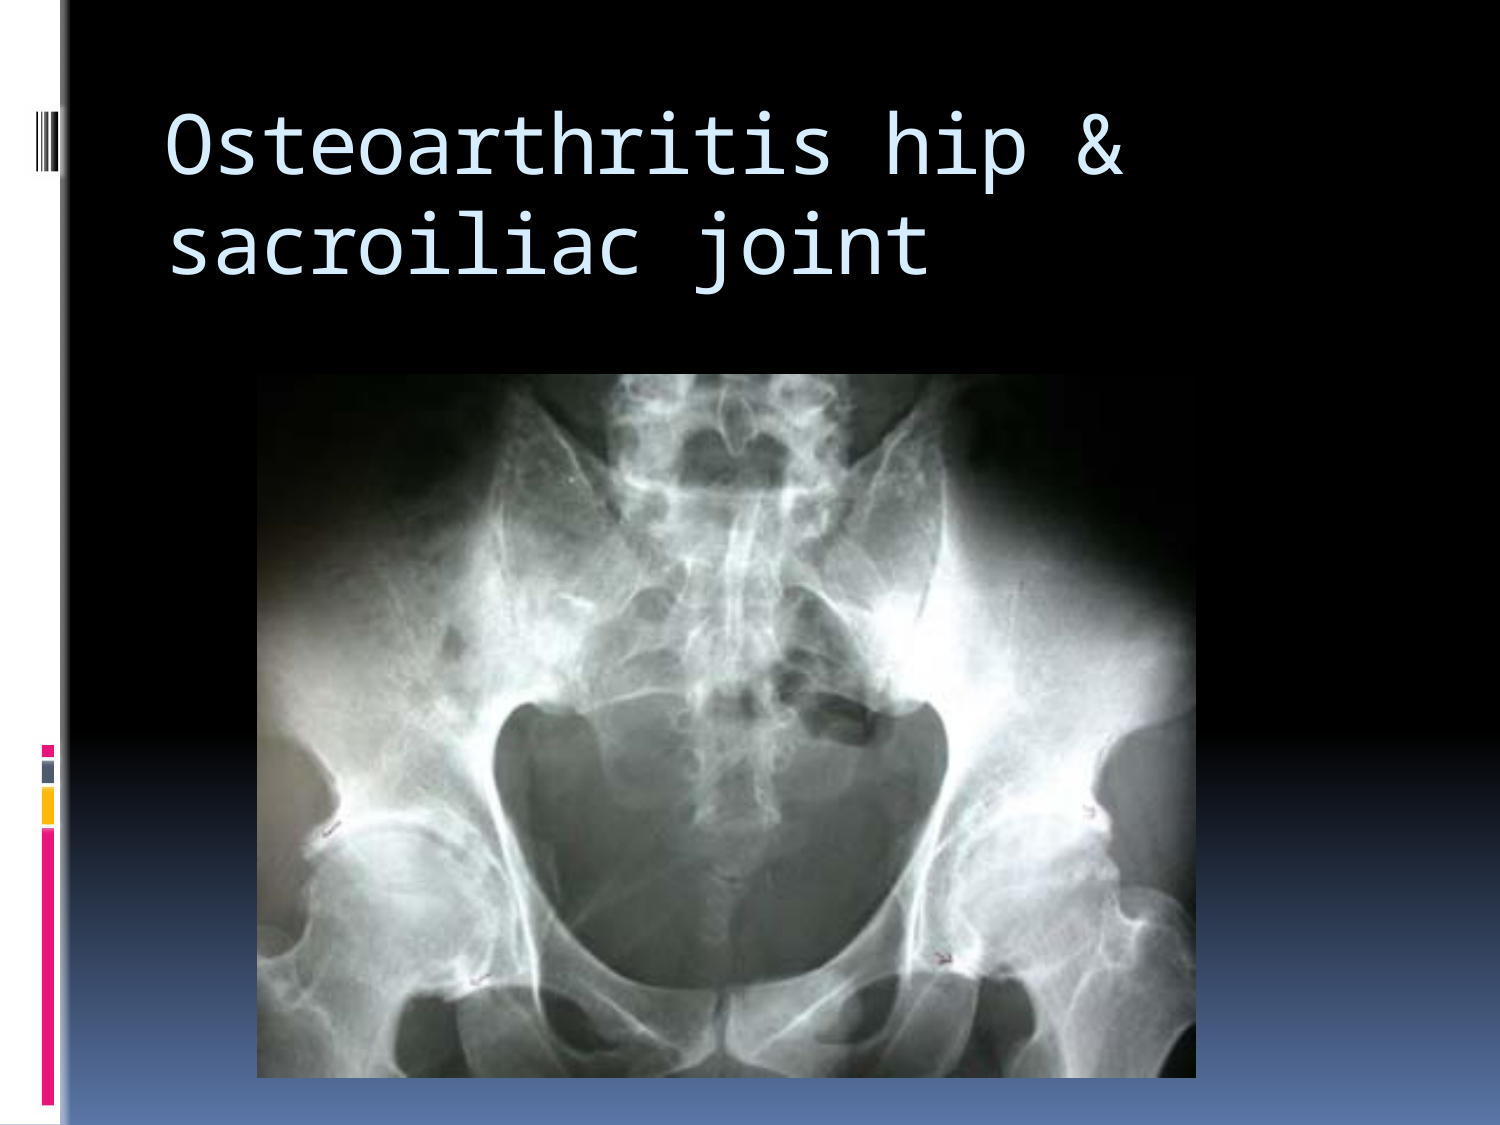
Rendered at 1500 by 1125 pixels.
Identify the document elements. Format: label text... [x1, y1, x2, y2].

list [257, 374, 1196, 1079]
title Osteoarthritis hip & sacroiliac joint [150, 83, 1425, 234]
